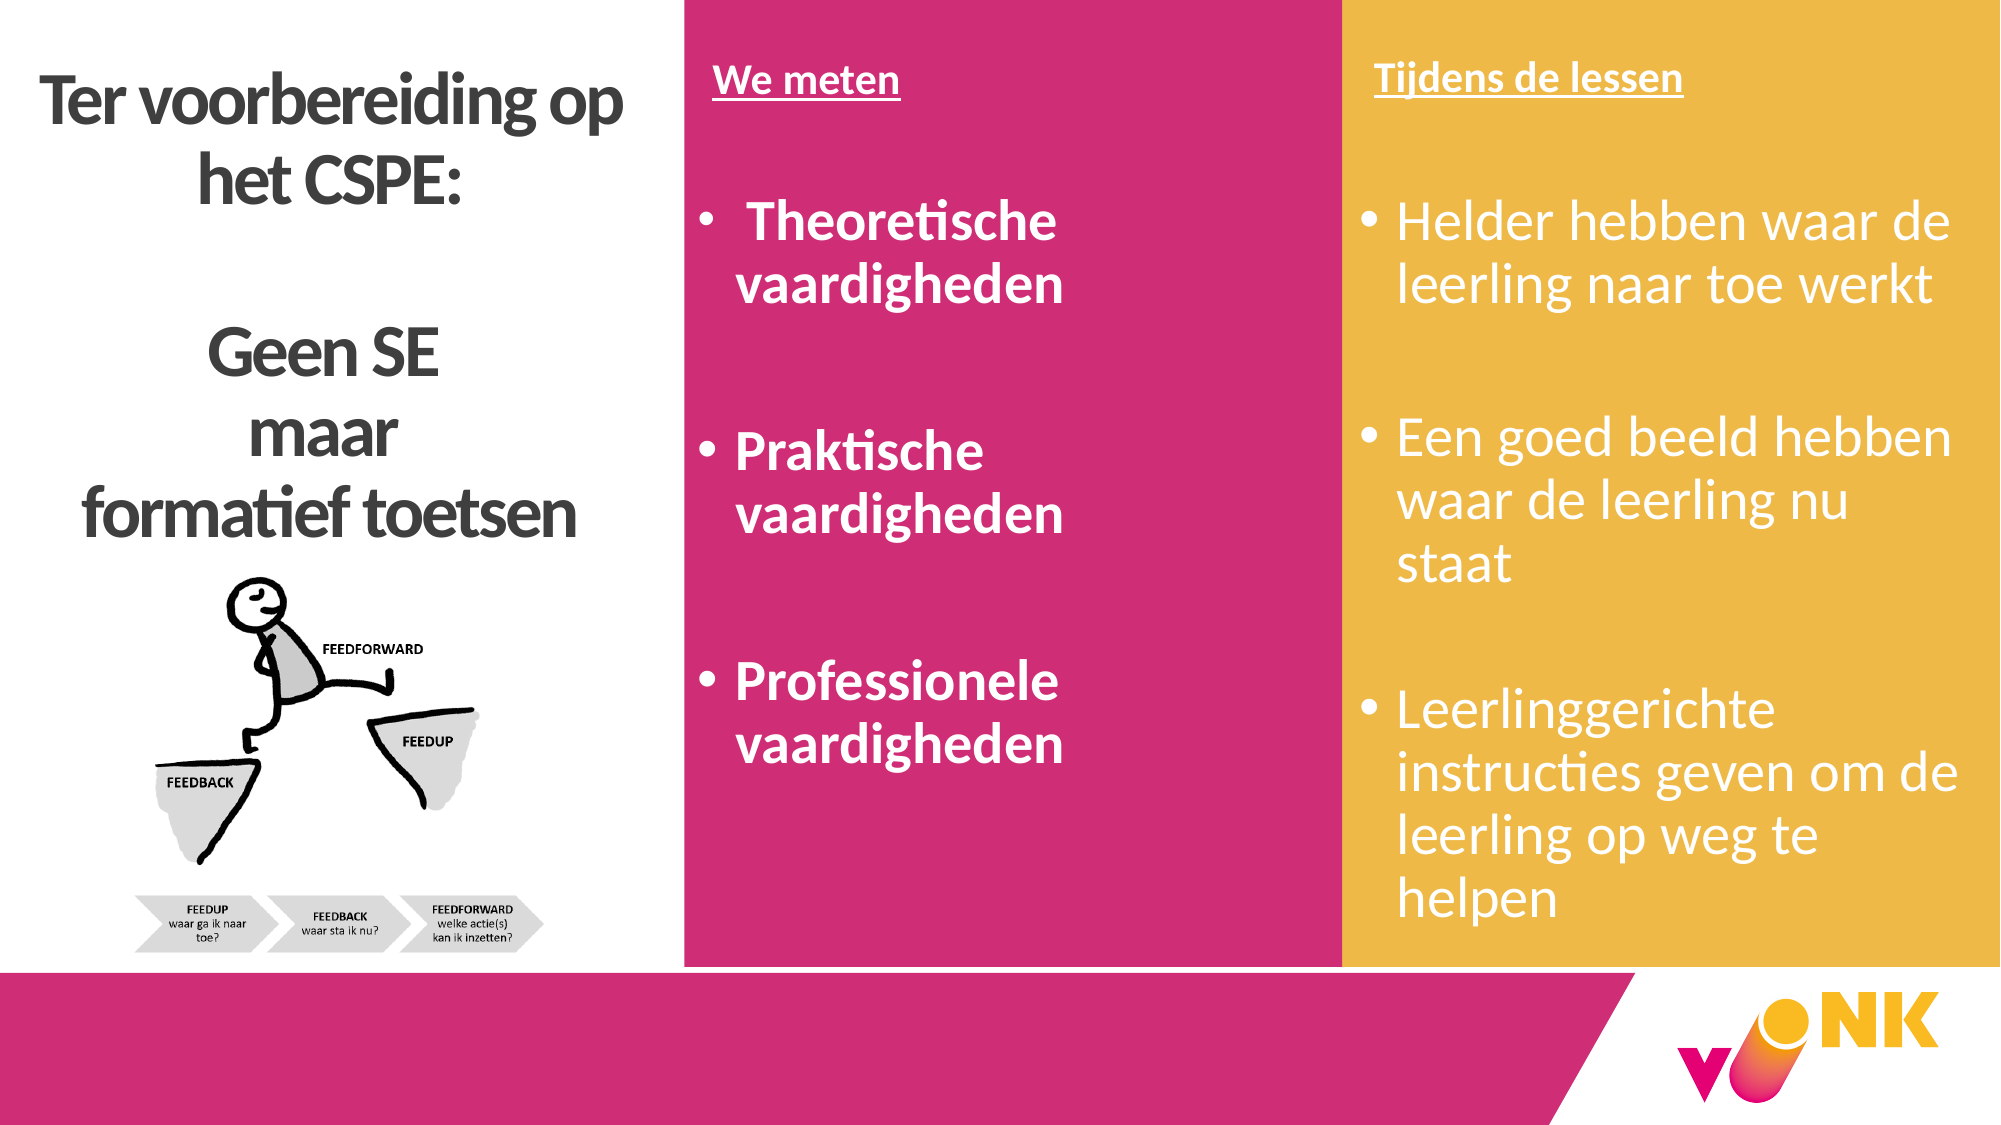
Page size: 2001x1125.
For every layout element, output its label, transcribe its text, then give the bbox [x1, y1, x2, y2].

title Ter voorbereiding op het CSPE: Geen SE maar formatief toetsen [36, 51, 641, 680]
picture [1677, 992, 1939, 1103]
list Tijdens de lessen [1373, 46, 1974, 110]
list Helder hebben waar de leerling naar toe werkt Een goed beeld hebben waar de leerling nu staat Leerlinggerichte instructies geven om de leerling op weg te helpen [1359, 178, 1986, 945]
list Theoretische vaardigheden Praktische vaardigheden Professionele vaardigheden [697, 178, 1303, 945]
picture [122, 561, 554, 964]
list We meten [712, 49, 1317, 112]
